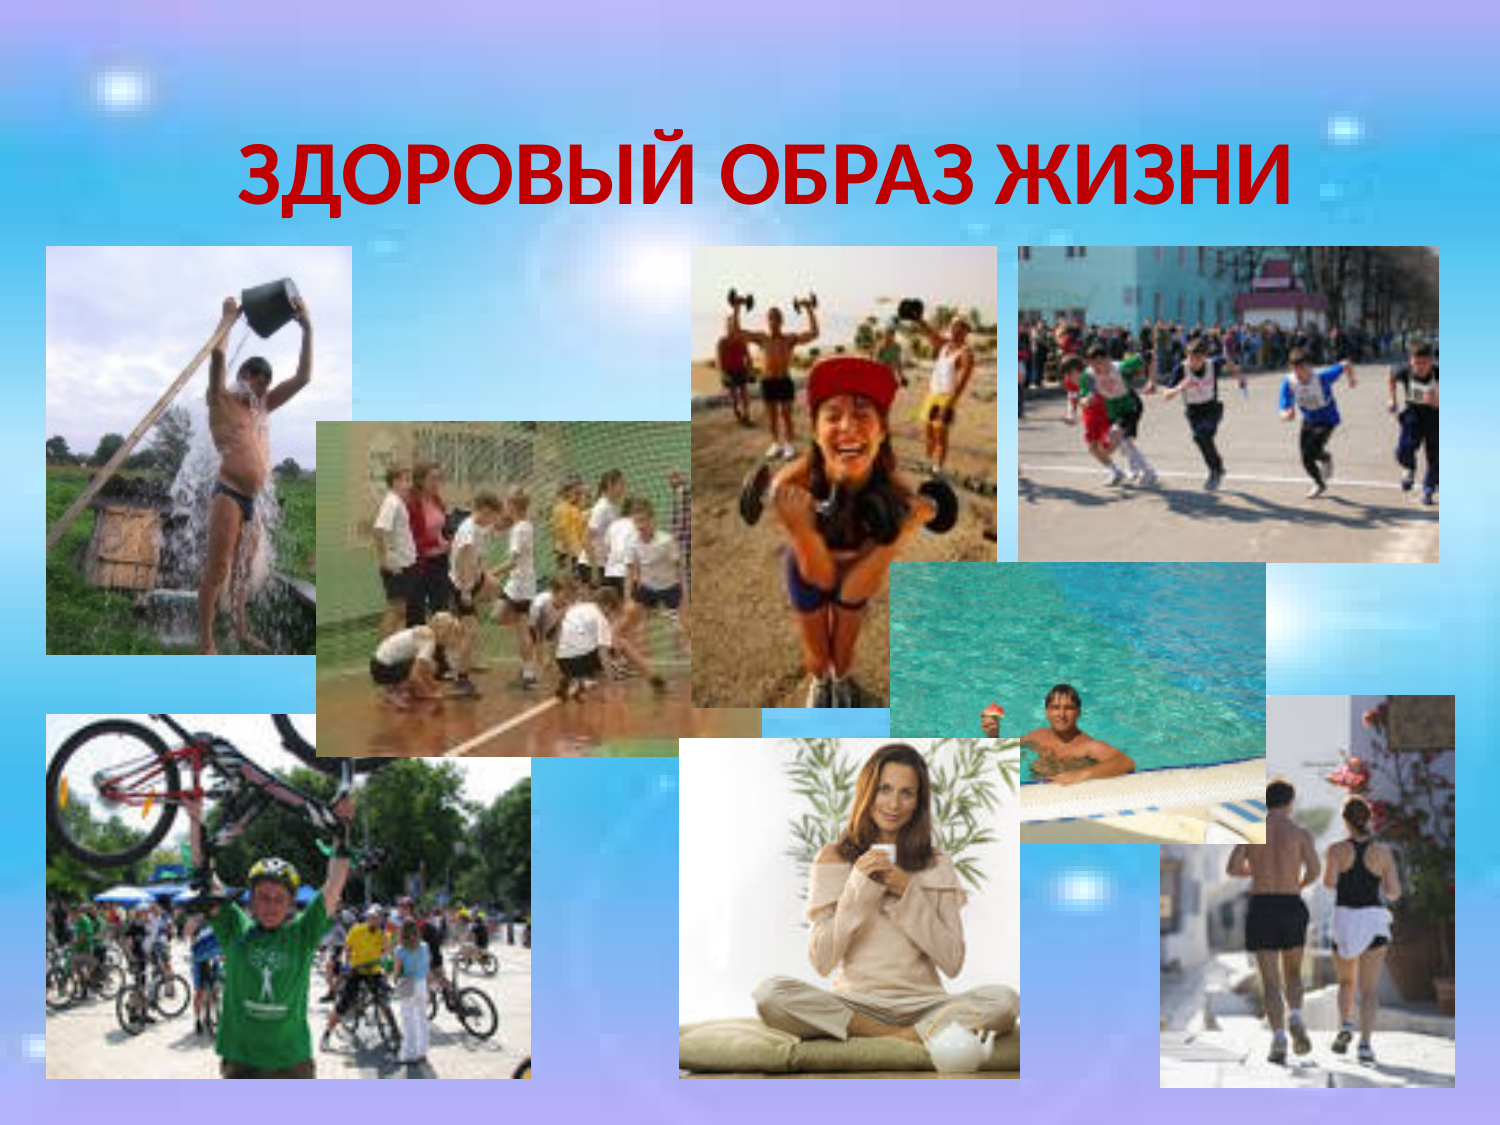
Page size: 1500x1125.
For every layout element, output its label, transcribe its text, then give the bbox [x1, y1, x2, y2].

title ЗДОРОВЫЙ ОБРАЗ ЖИЗНИ [128, 46, 1405, 289]
picture [0, 0, 1500, 1125]
